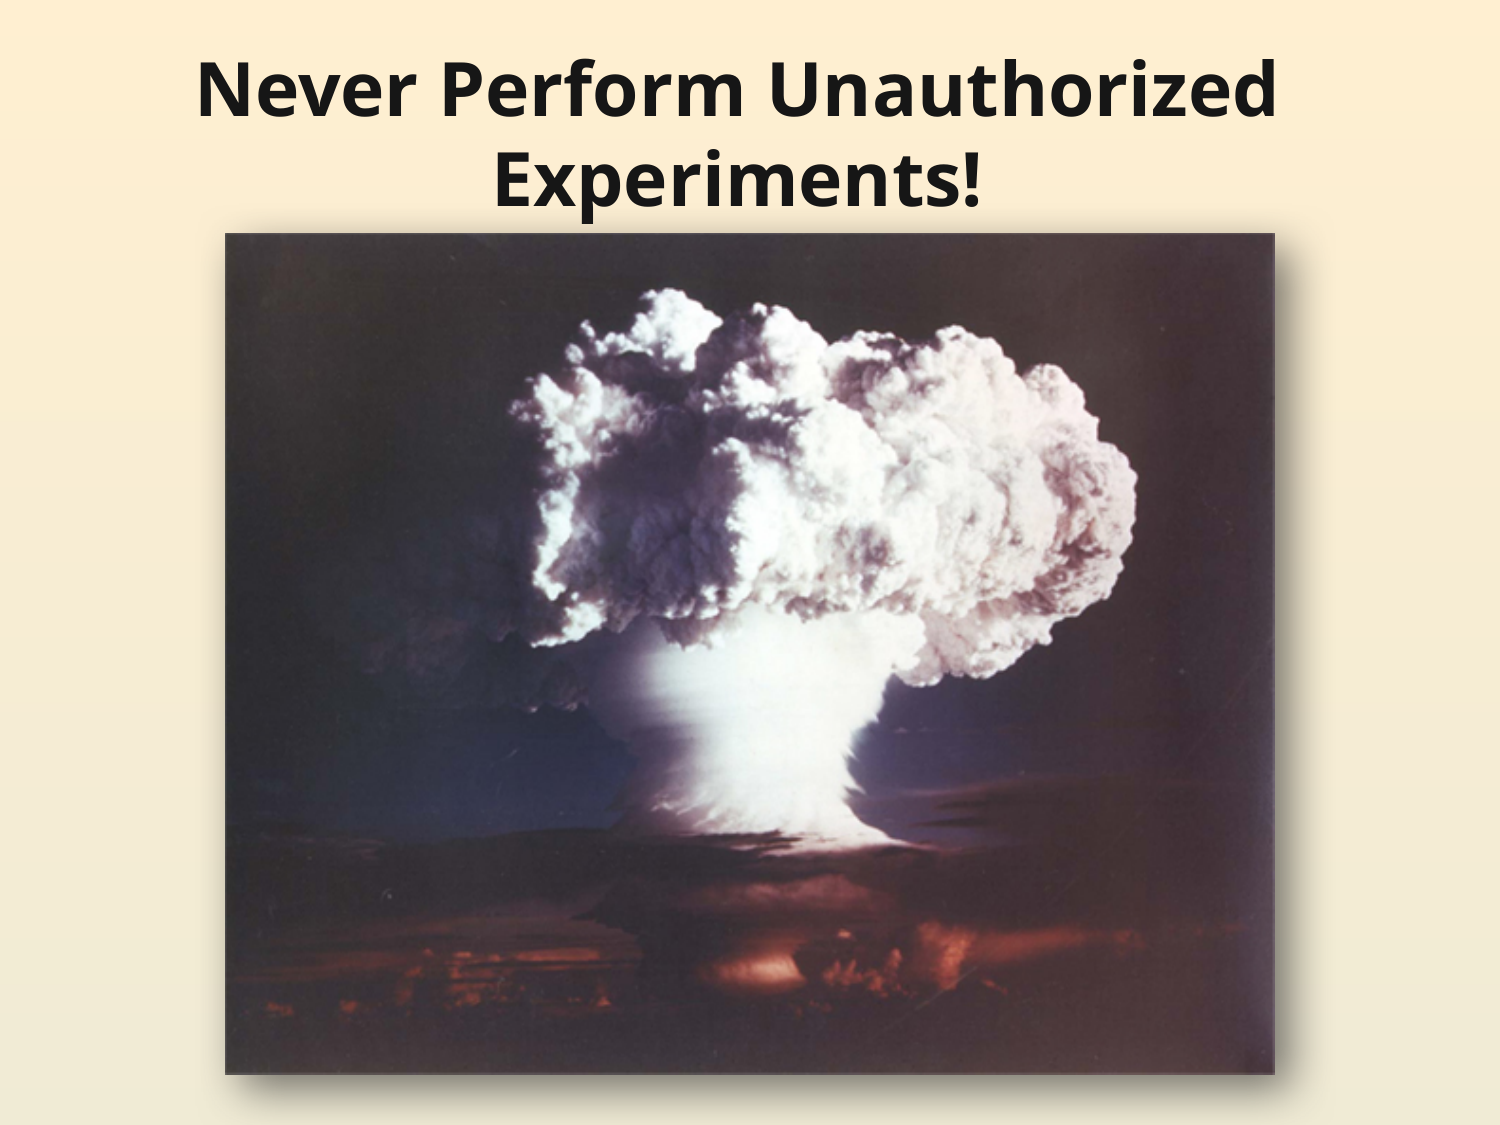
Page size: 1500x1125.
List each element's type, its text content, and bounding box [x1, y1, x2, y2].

title Never Perform Unauthorized Experiments! [99, 37, 1376, 226]
picture [224, 233, 1276, 1076]
